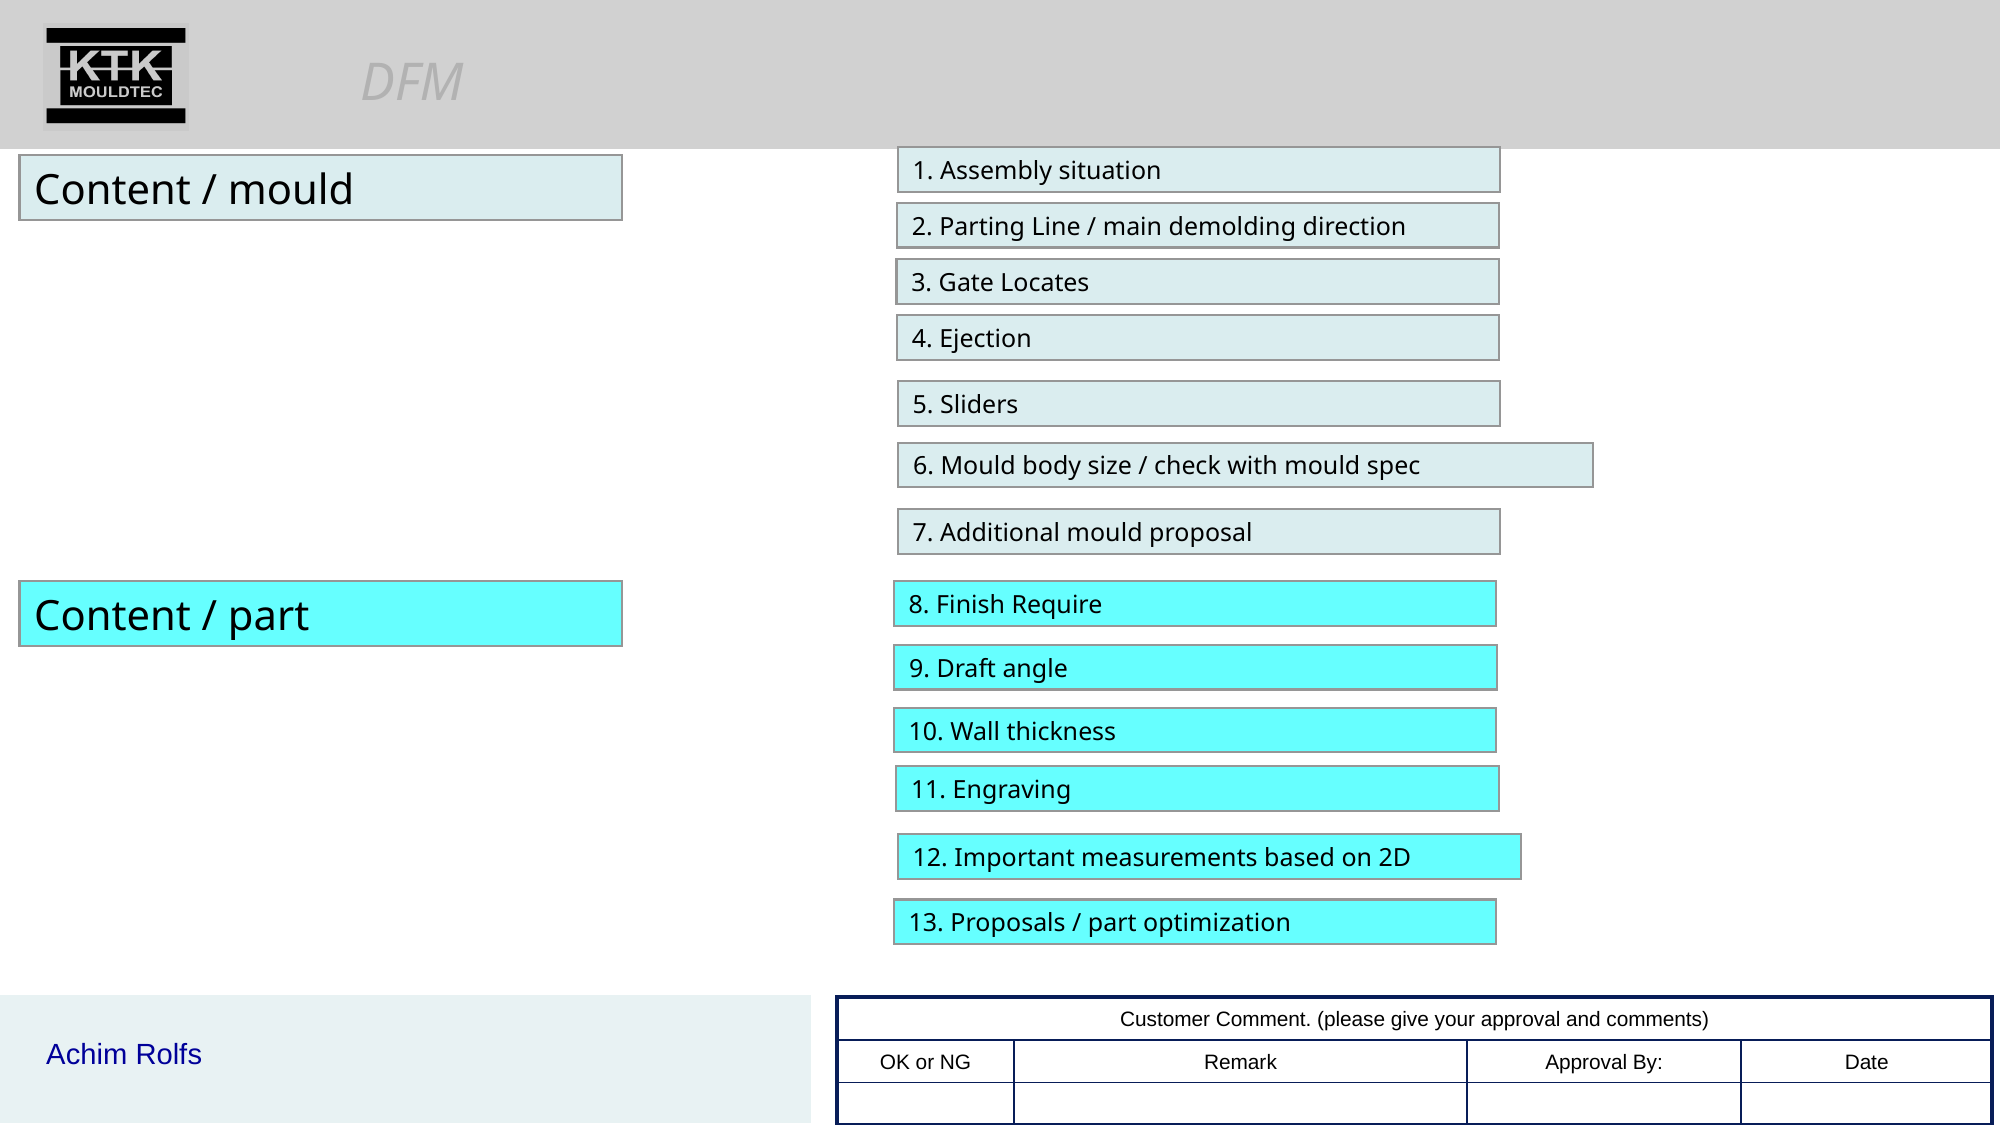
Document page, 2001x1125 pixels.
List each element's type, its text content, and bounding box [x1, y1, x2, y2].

text_box 8. Finish Require [893, 581, 1497, 626]
text_box Content / part [19, 581, 622, 646]
text_box 12. Important measurements based on 2D [897, 834, 1522, 879]
text_box 1. Assembly situation [897, 147, 1501, 192]
text_box Content / mould [19, 155, 622, 221]
text_box 3. Gate Locates [896, 259, 1499, 304]
text_box 11. Engraving [896, 766, 1499, 812]
text_box 9. Draft angle [894, 644, 1497, 690]
text_box 4. Ejection [897, 315, 1500, 360]
text_box 2. Parting Line / main demolding direction [897, 202, 1500, 248]
text_box 13. Proposals / part optimization [893, 899, 1497, 945]
slide_number [188, 1027, 433, 1106]
text_box 6. Mould body size / check with mould spec [898, 442, 1594, 488]
text_box 10. Wall thickness [893, 707, 1497, 753]
text_box 7. Additional mould proposal [897, 509, 1501, 554]
text_box 5. Sliders [897, 381, 1501, 427]
